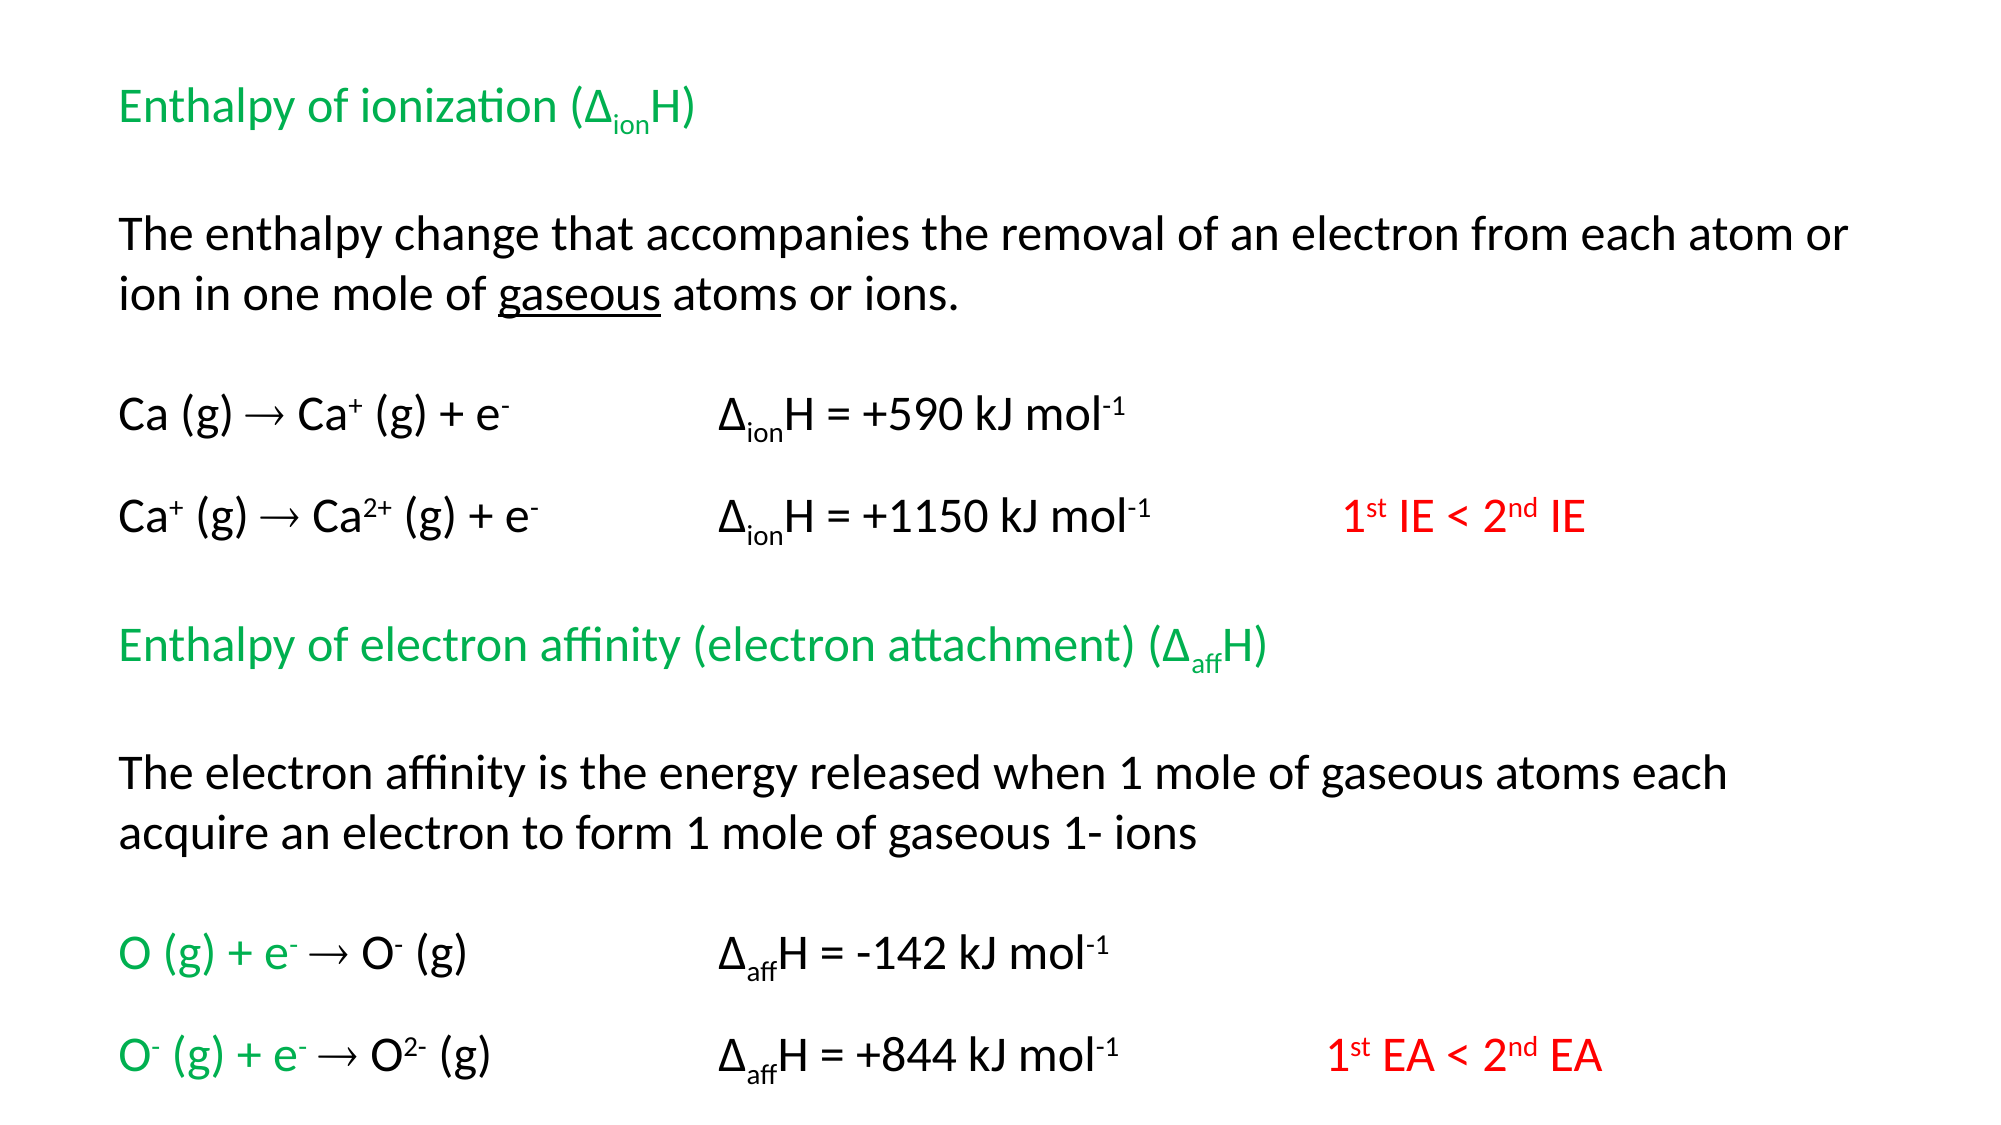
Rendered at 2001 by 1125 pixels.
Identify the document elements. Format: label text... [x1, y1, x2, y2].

text_box Enthalpy of ionization (∆ionH) The enthalpy change that accompanies the removal of an electron from each atom or ion in one mole of gaseous atoms or ions. Ca (g)  Ca+ (g) + e- ∆ionH = +590 kJ mol-1 Ca+ (g)  Ca2+ (g) + e- ∆ionH = +1150 kJ mol-1 1st IE < 2nd IE Enthalpy of electron affinity (electron attachment) (∆affH) The electron affinity is the energy released when 1 mole of gaseous atoms each acquire an electron to form 1 mole of gaseous 1- ions O (g) + e-  O- (g) ∆affH = -142 kJ mol-1 O- (g) + e-  O2- (g) ∆affH = +844 kJ mol-1 1st EA < 2nd EA [103, 64, 1866, 1125]
